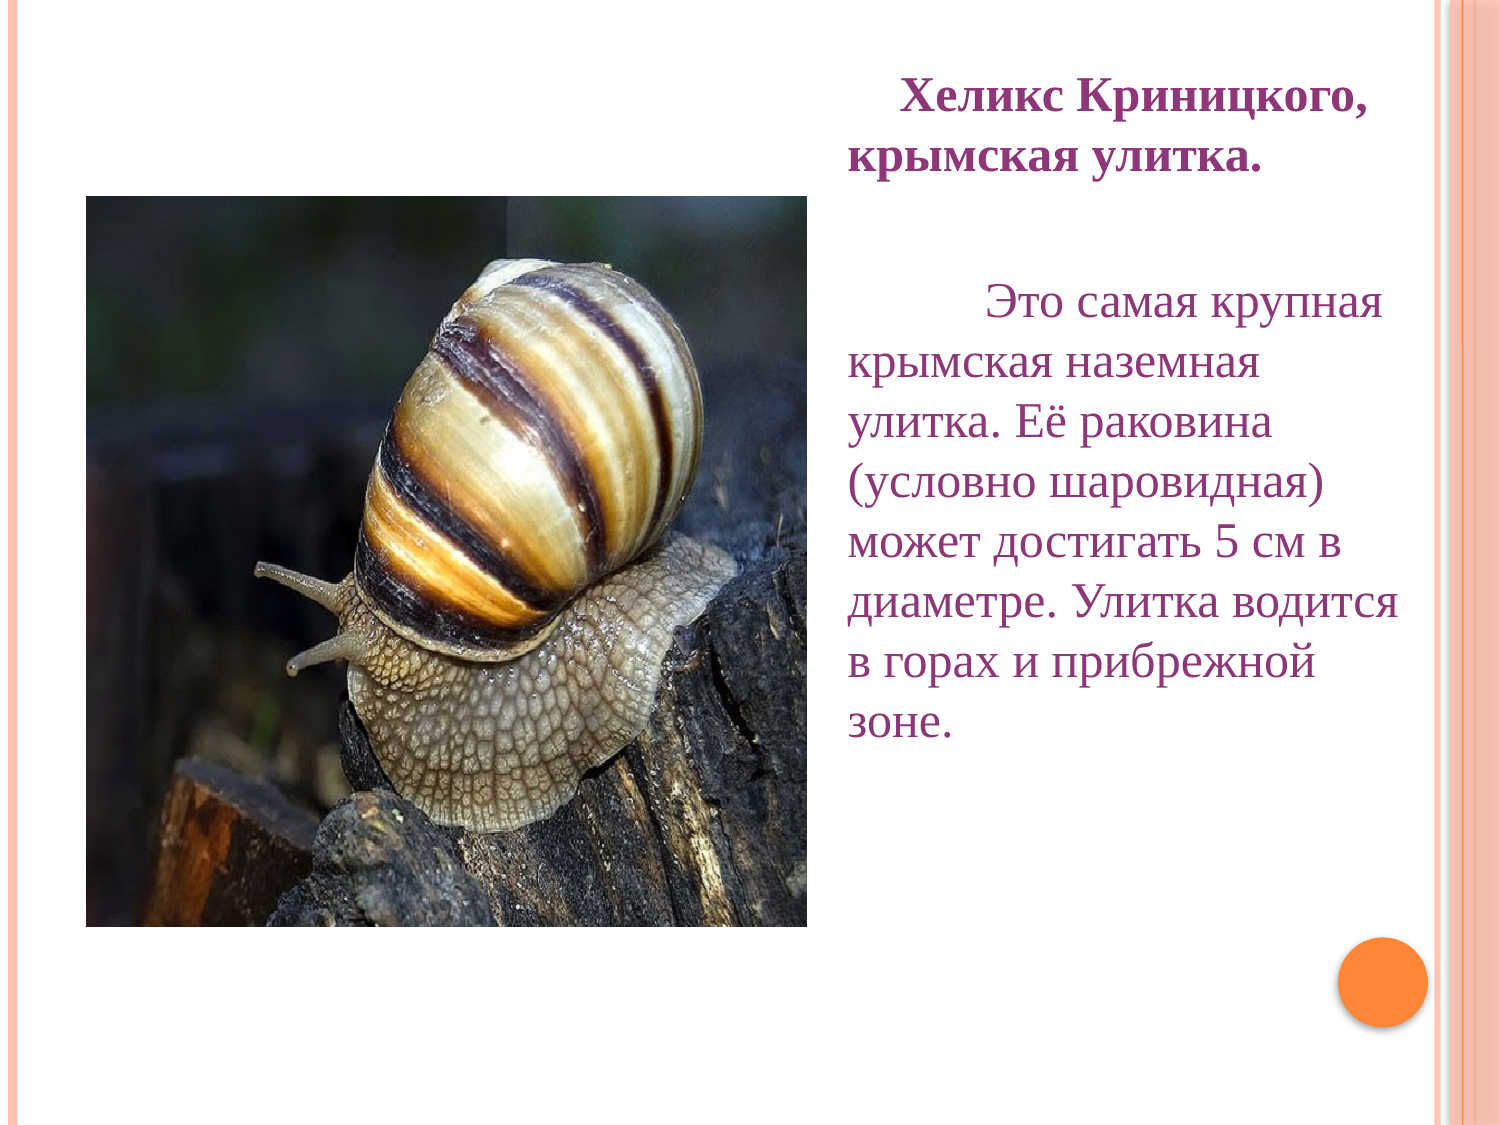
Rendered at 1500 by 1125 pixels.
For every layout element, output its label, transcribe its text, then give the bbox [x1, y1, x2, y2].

list Хеликс Криницкого, крымская улитка. Это самая крупная крымская наземная улитка. Её раковина (условно шаровидная) может достигать 5 см в диаметре. Улитка водится в горах и прибрежной зоне. [832, 54, 1436, 1062]
picture [85, 195, 808, 927]
